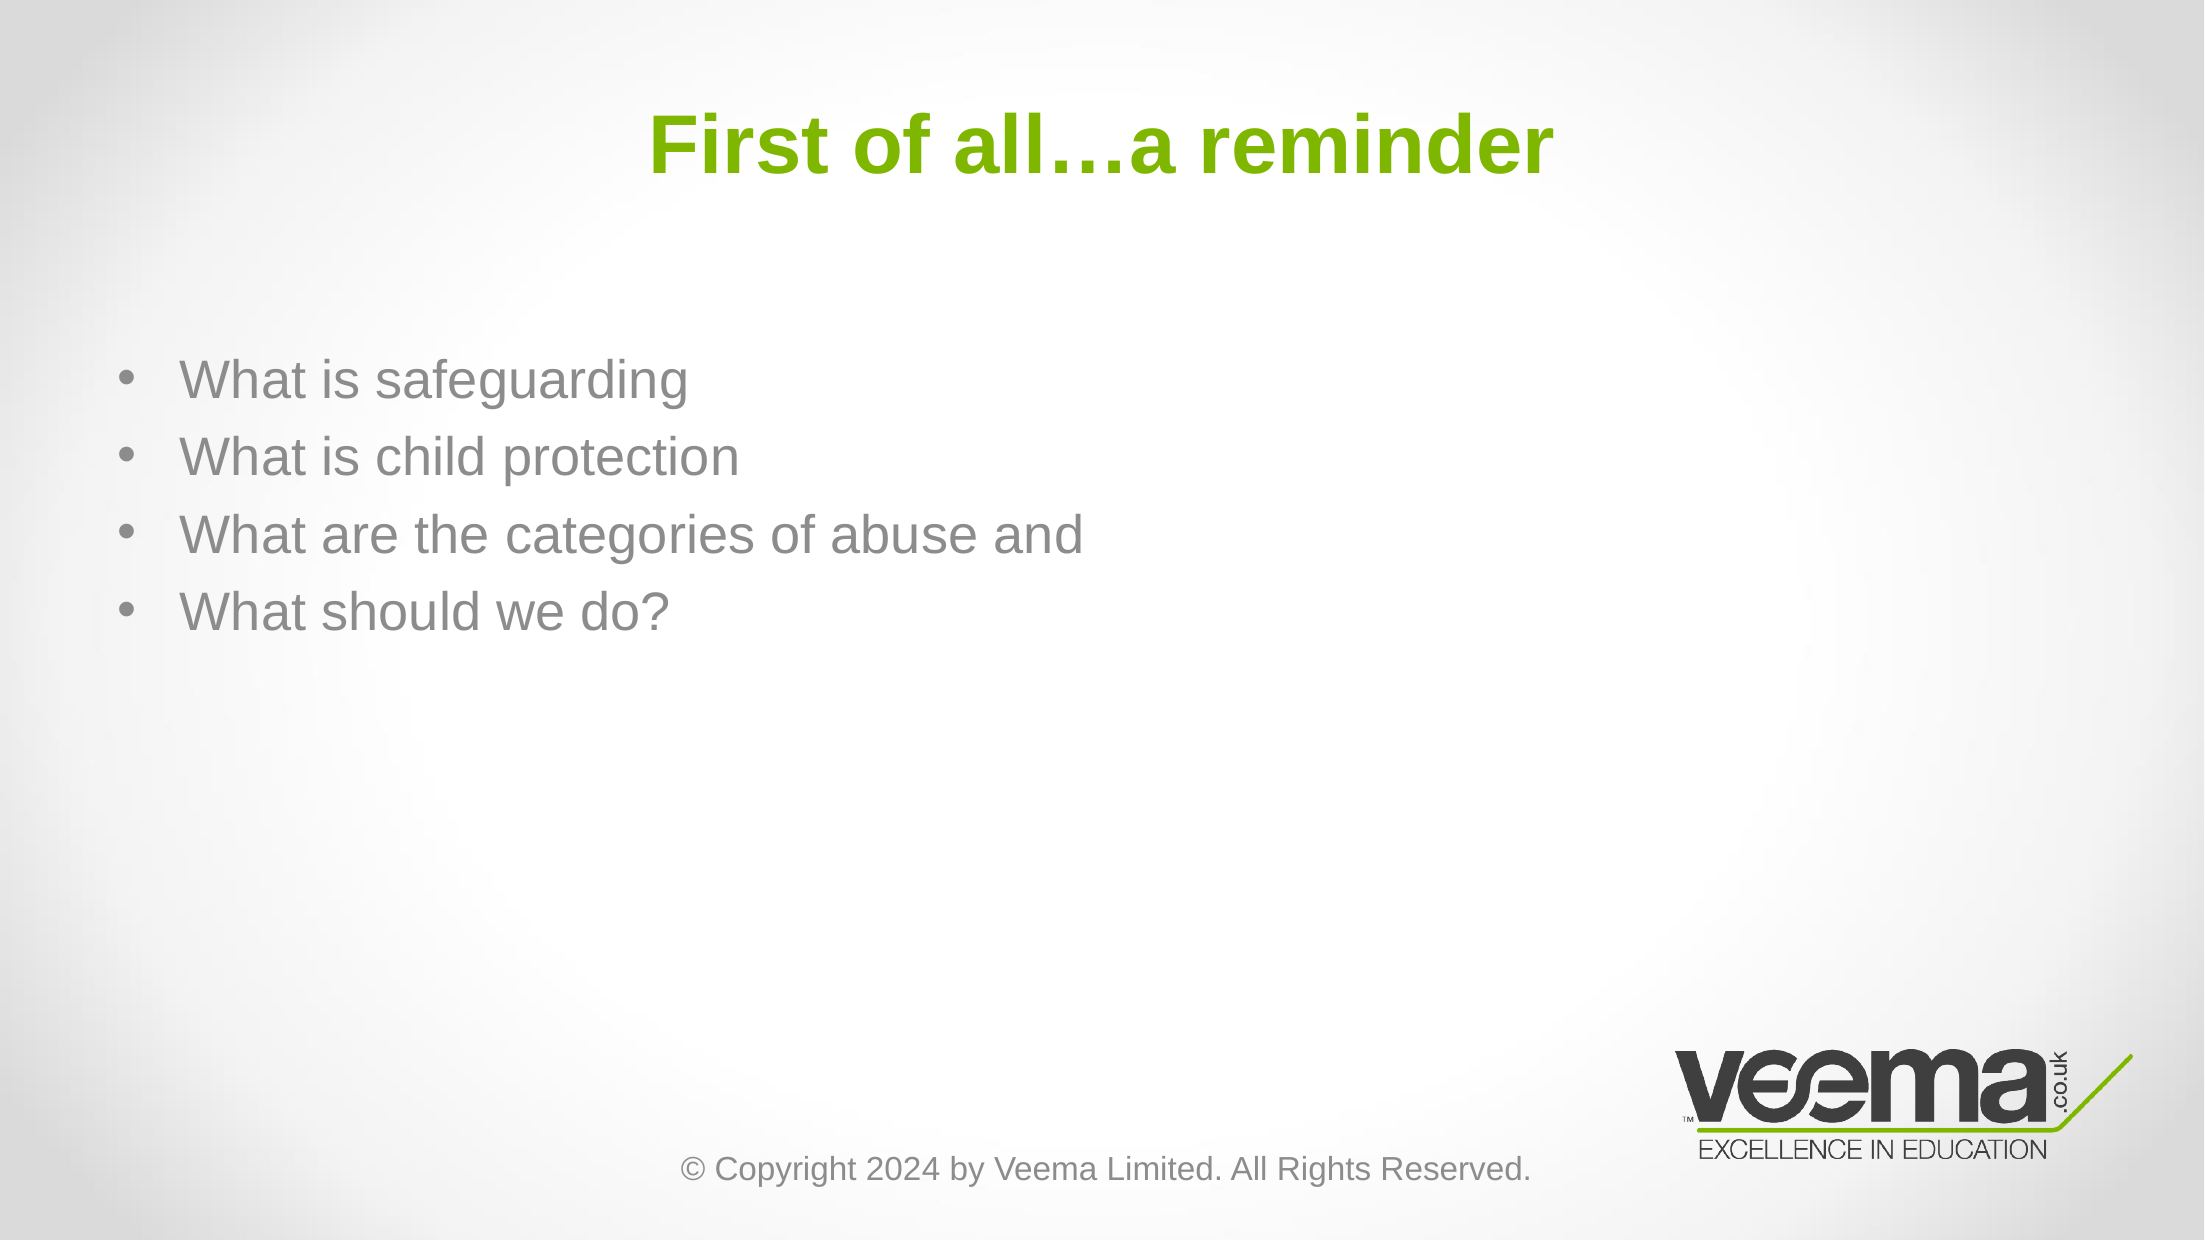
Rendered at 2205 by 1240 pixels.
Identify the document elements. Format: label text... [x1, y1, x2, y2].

picture [0, 0, 2205, 1240]
title First of all…a reminder [109, 82, 2095, 290]
list What is safeguarding What is child protection What are the categories of abuse and What should we do? [109, 336, 2095, 1109]
